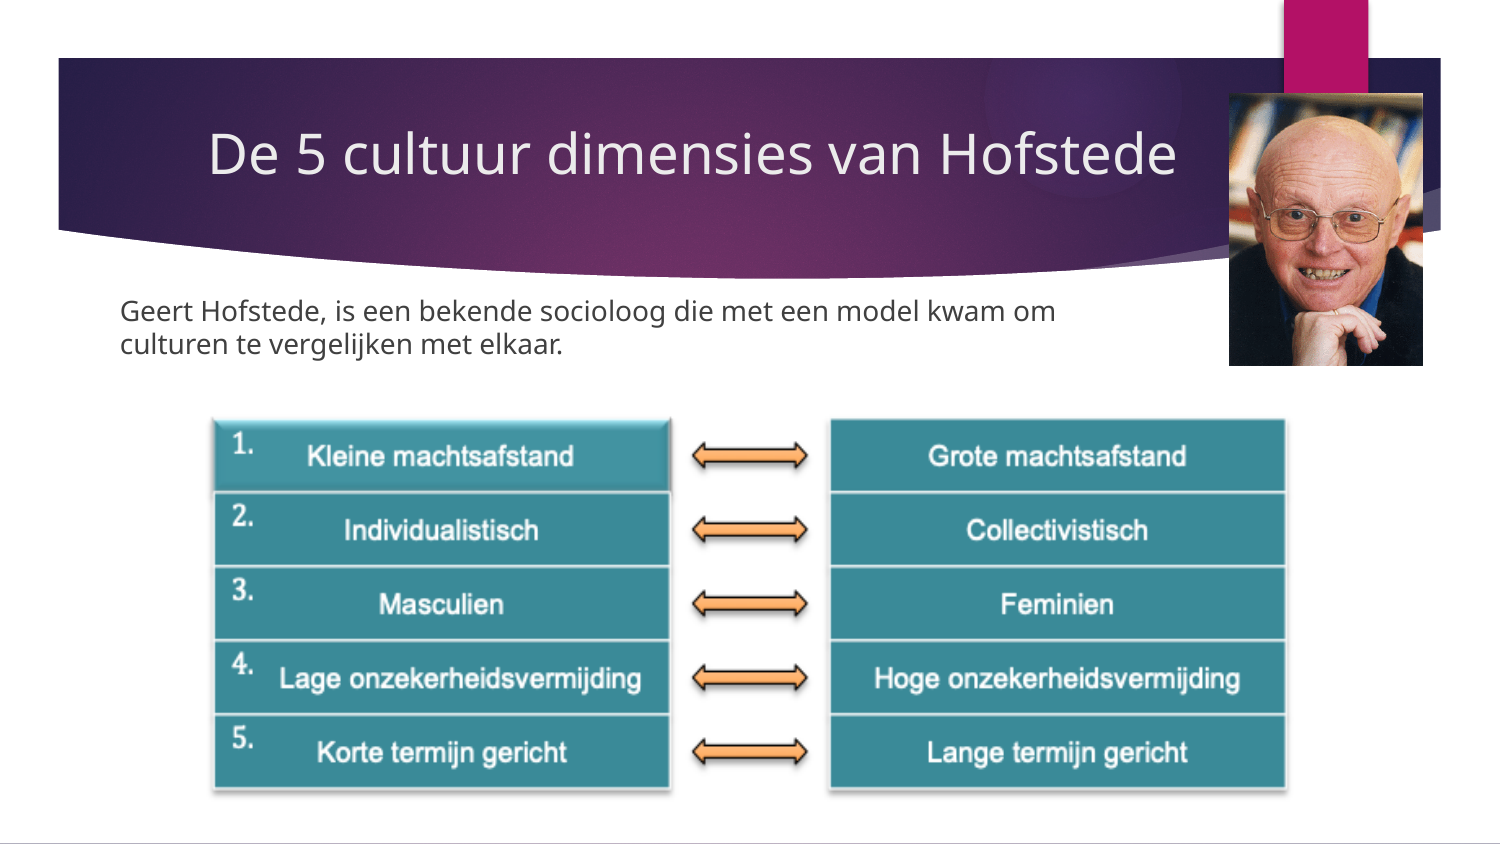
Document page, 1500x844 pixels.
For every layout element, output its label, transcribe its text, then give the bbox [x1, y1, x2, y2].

title De 5 cultuur dimensies van Hofstede [192, 103, 1223, 208]
list Geert Hofstede, is een bekende socioloog die met een model kwam om culturen te vergelijken met elkaar. [104, 278, 1142, 771]
picture [204, 403, 1294, 805]
picture [1229, 92, 1423, 366]
